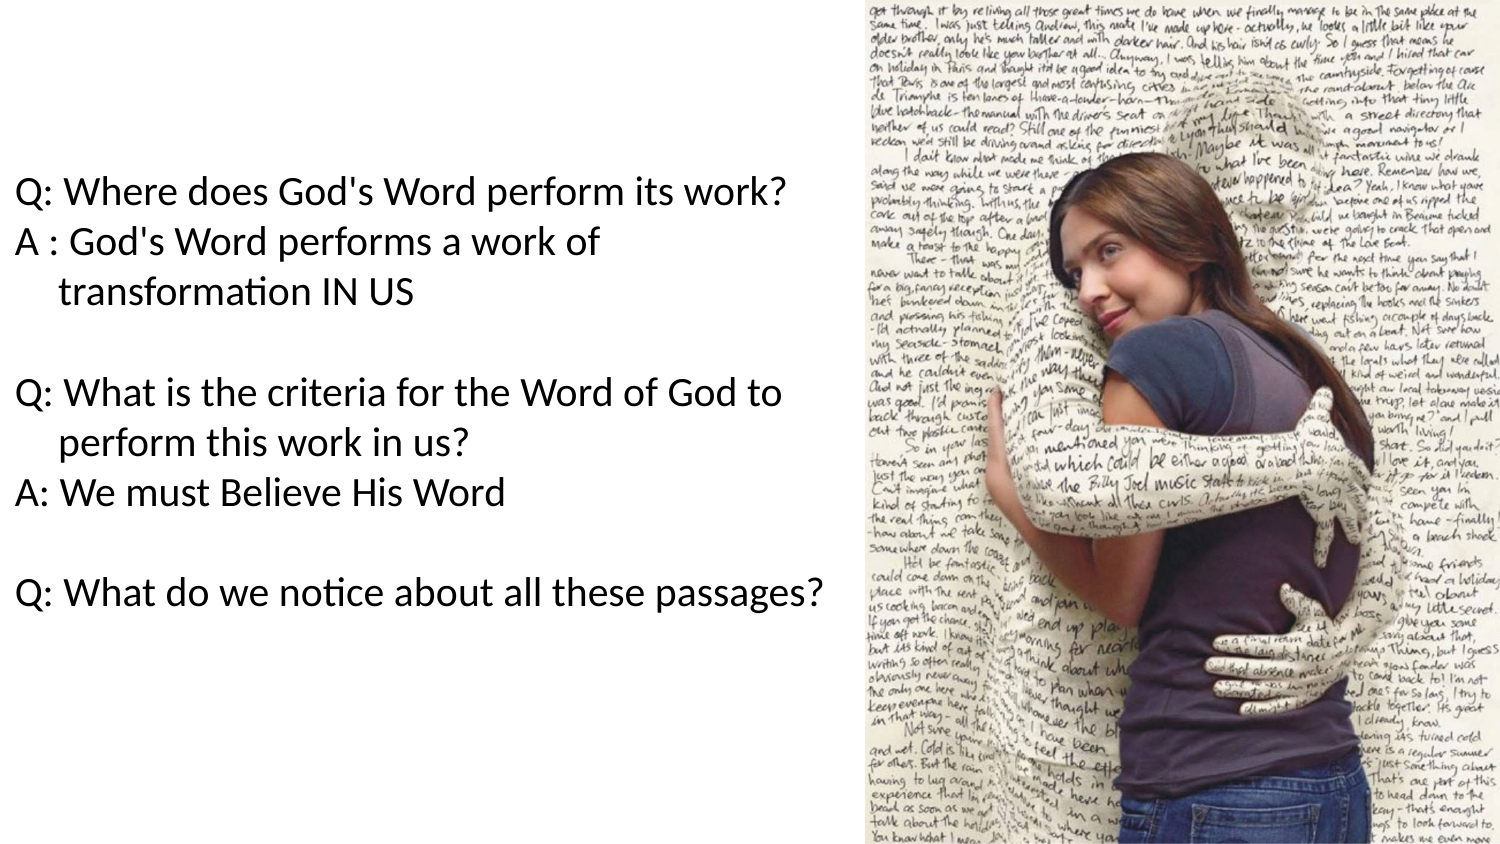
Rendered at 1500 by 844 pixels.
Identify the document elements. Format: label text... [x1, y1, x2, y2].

picture [864, 0, 1500, 844]
text_box Q: Where does God's Word perform its work? A : God's Word performs a work of transformation IN US Q: What is the criteria for the Word of God to perform this work in us? A: We must Believe His Word Q: What do we notice about all these passages? [0, 156, 859, 682]
